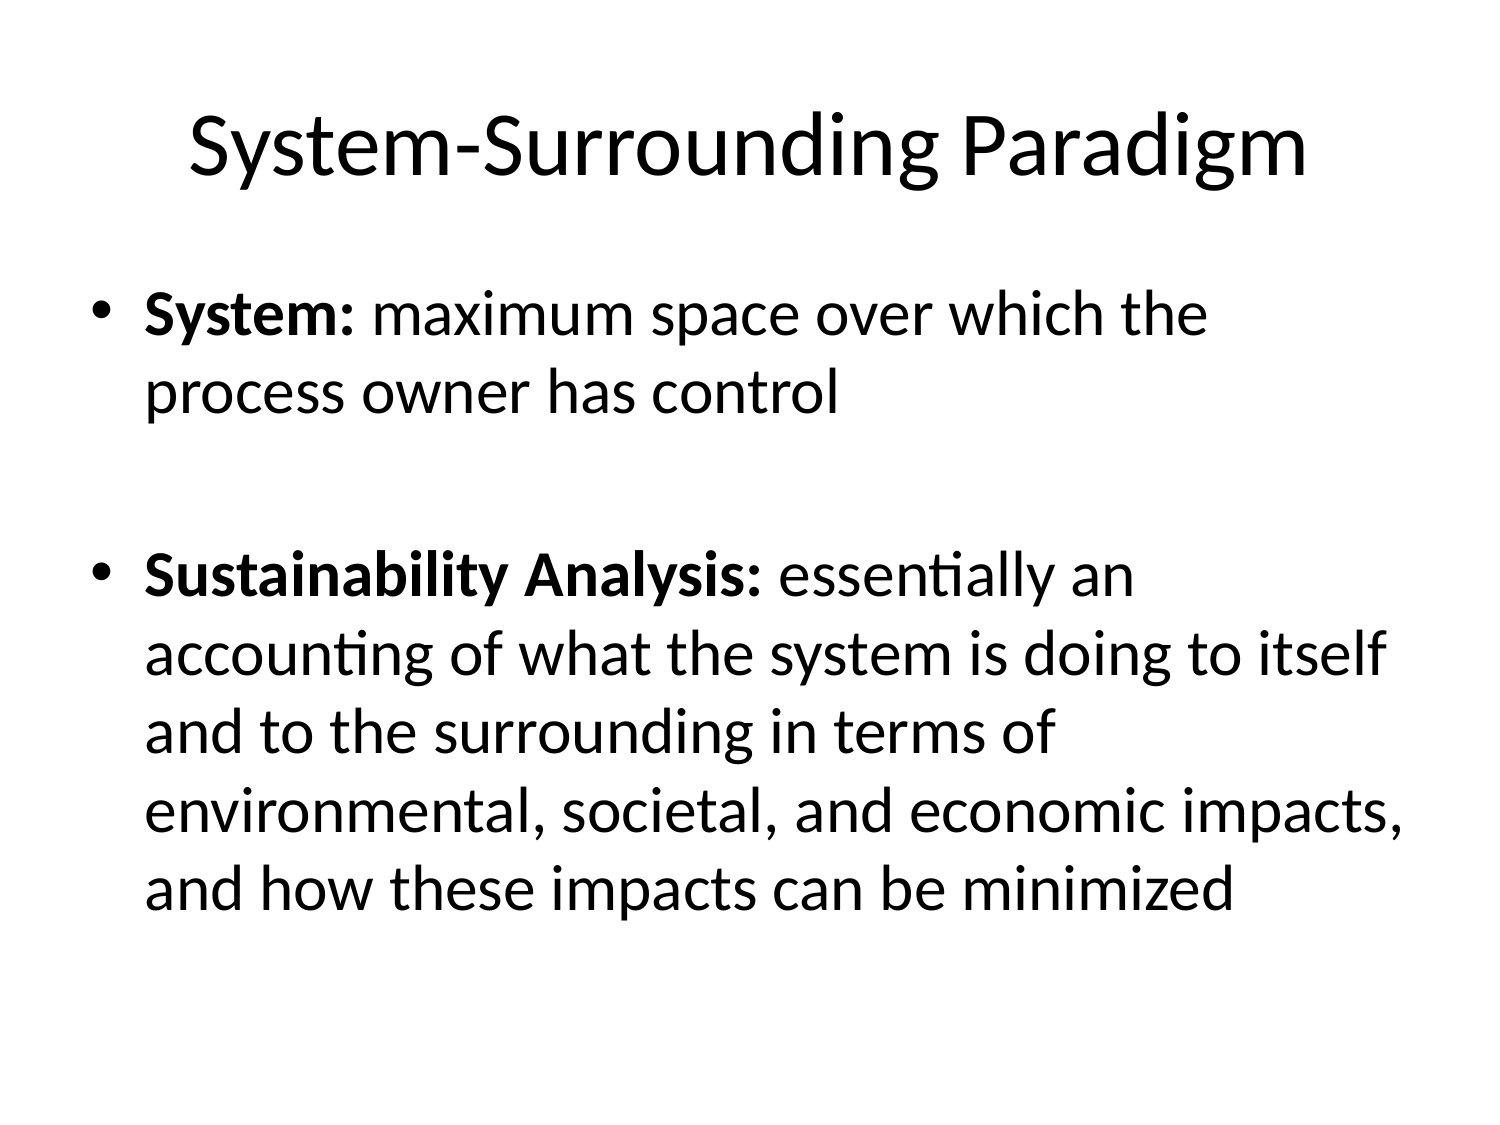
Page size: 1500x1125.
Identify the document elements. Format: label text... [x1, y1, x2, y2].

title System-Surrounding Paradigm [75, 45, 1425, 233]
list System: maximum space over which the process owner has control Sustainability Analysis: essentially an accounting of what the system is doing to itself and to the surrounding in terms of environmental, societal, and economic impacts, and how these impacts can be minimized [75, 262, 1425, 1005]
